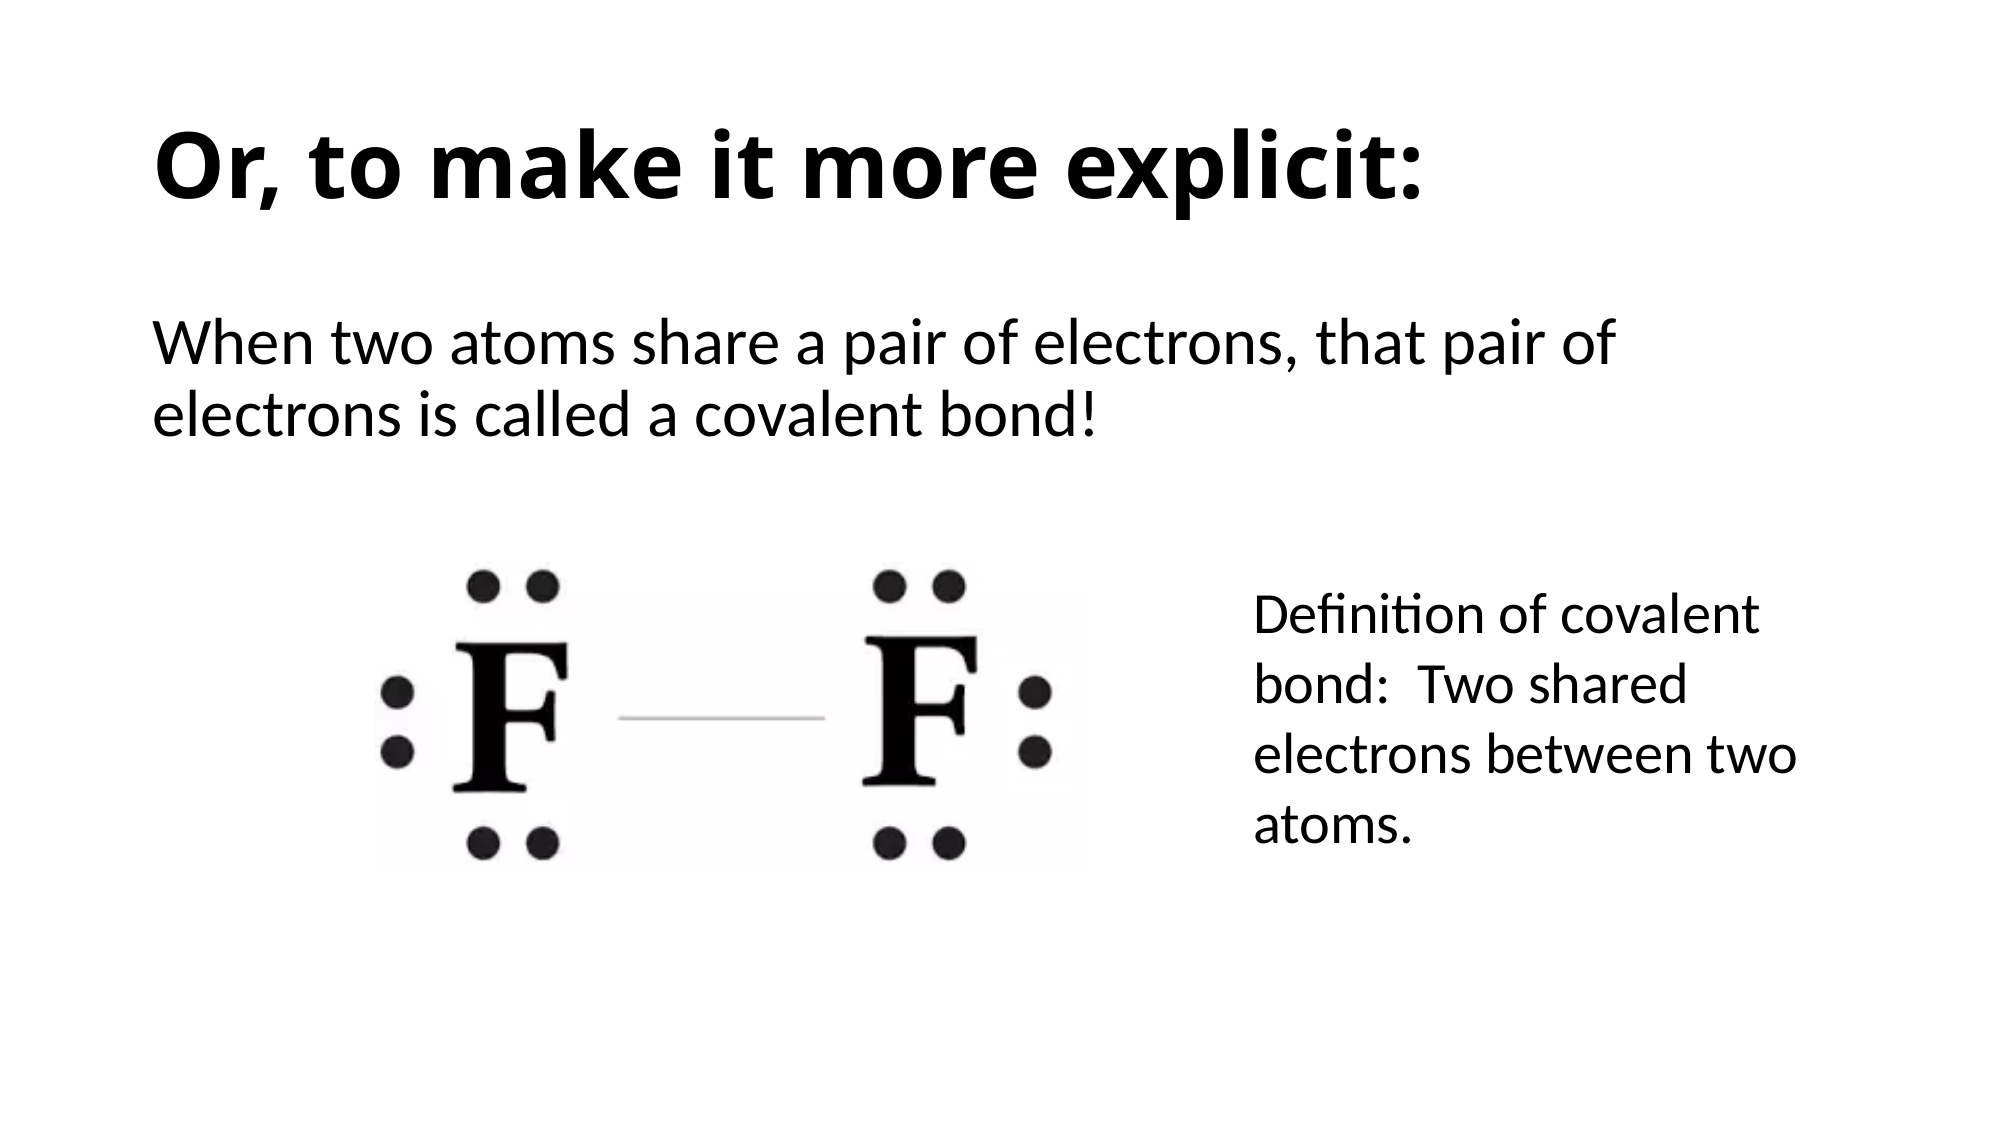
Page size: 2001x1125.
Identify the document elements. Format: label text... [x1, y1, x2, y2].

list When two atoms share a pair of electrons, that pair of electrons is called a covalent bond! [137, 299, 1863, 1014]
picture [375, 562, 1086, 871]
title Or, to make it more explicit: [137, 59, 1863, 278]
text_box Definition of covalent bond: Two shared electrons between two atoms. [1238, 567, 1914, 863]
